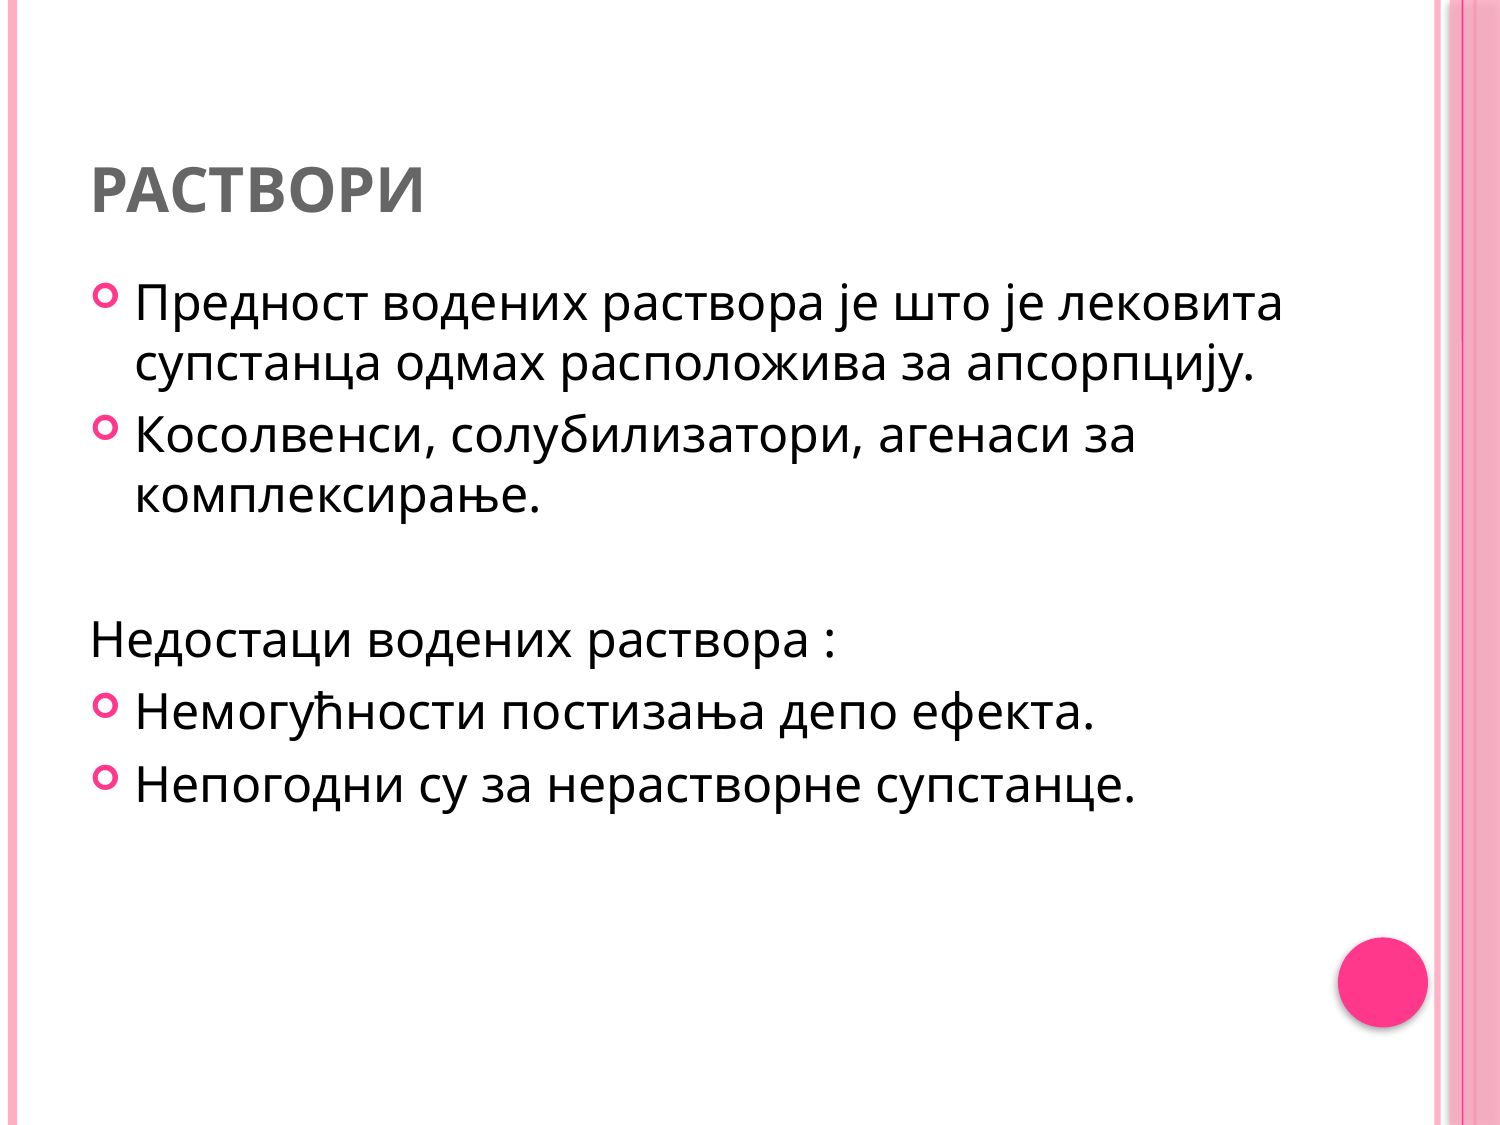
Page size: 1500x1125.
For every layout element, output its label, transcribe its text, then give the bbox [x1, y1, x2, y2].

list Предност водених раствора је што је лековита супстанца одмах расположива за апсорпцију. Косолвенси, солубилизатори, агенаси за комплексирање. Недостаци водених раствора : Немогућности постизања депо ефекта. Непогодни су за нерастворне супстанце. [75, 262, 1300, 1062]
title Раствори [75, 45, 1300, 233]
